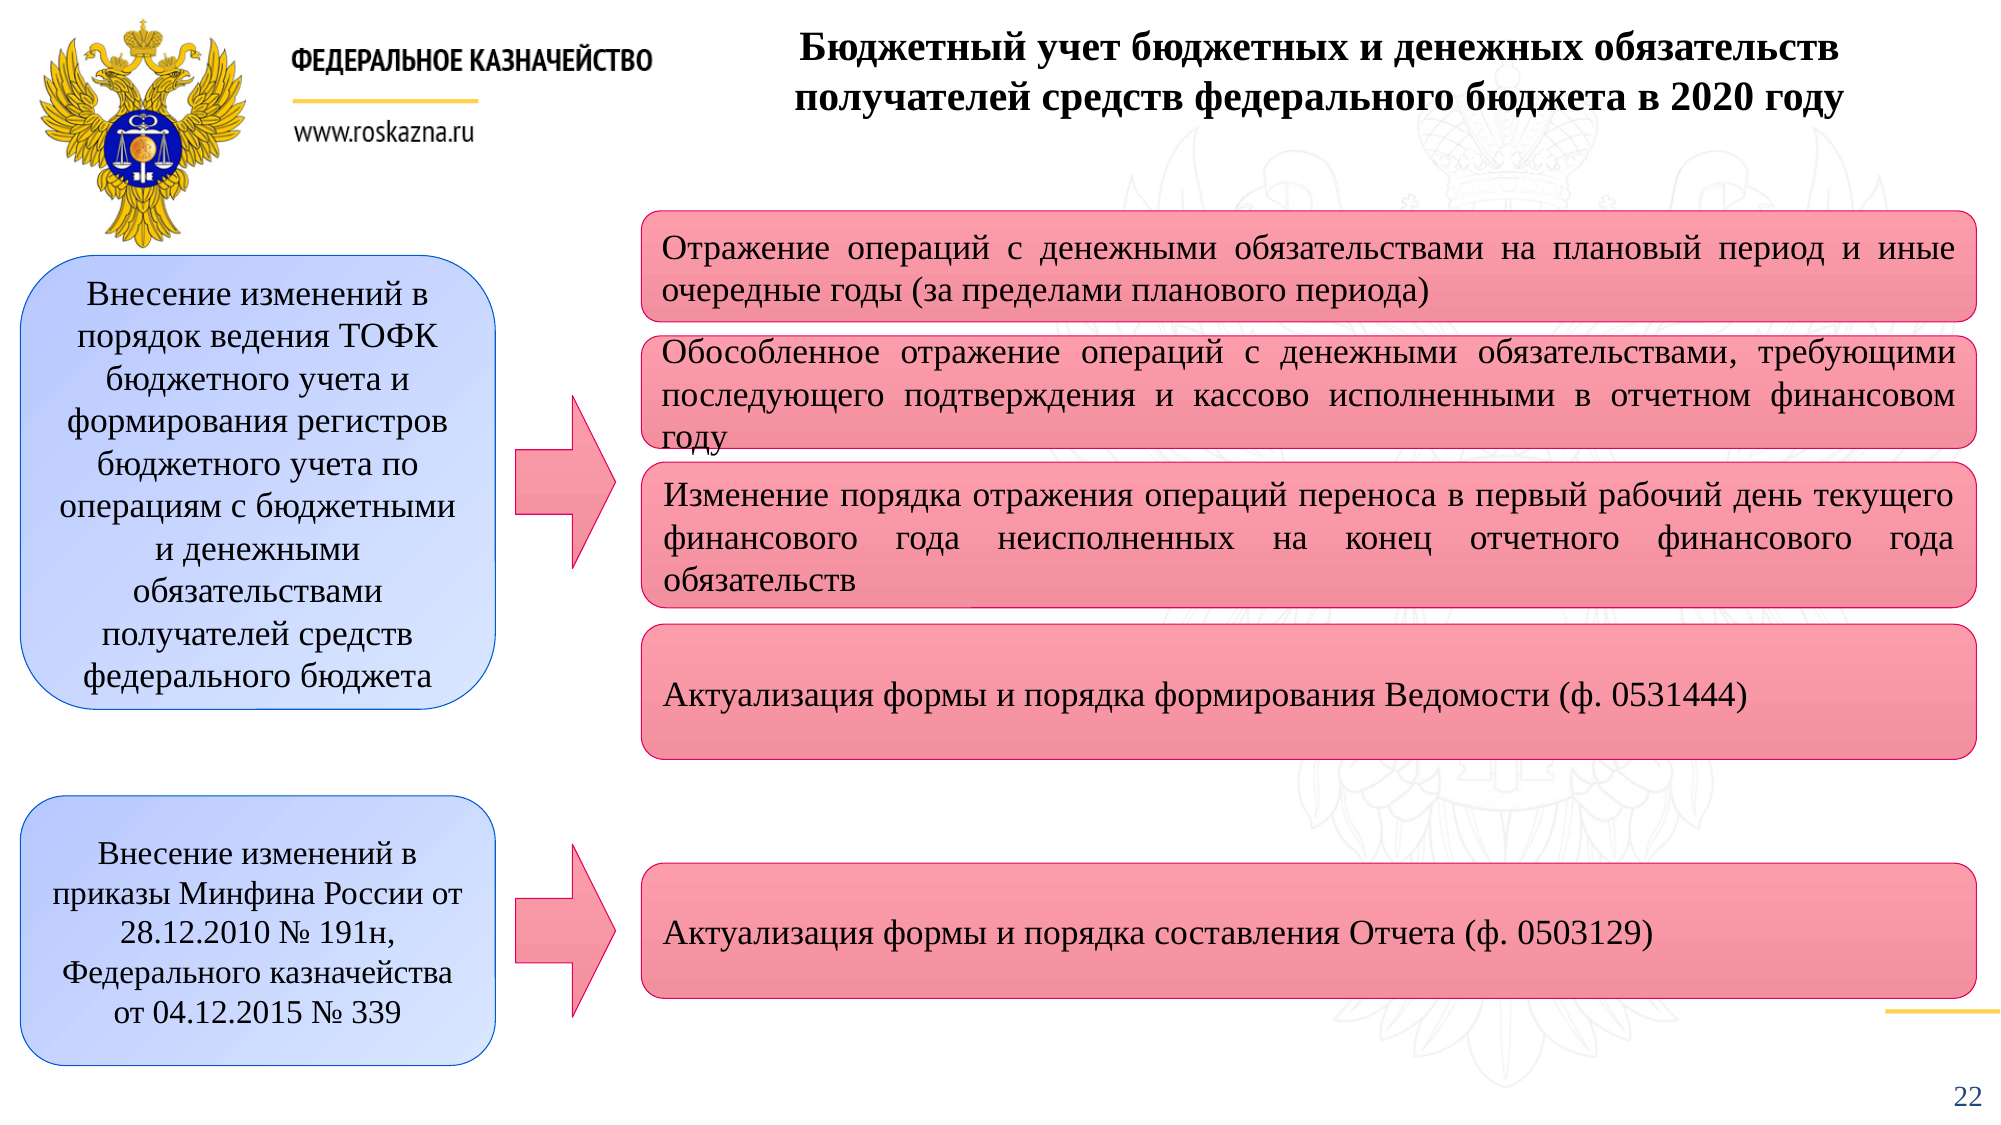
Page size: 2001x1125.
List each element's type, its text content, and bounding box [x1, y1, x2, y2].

picture [0, 0, 2001, 1125]
text_box 22 [1929, 1071, 1998, 1119]
text_box Изменение порядка отражения операций переноса в первый рабочий день текущего финансового года неисполненных на конец отчетного финансового года обязательств [640, 461, 1977, 609]
text_box Актуализация формы и порядка составления Отчета (ф. 0503129) [640, 862, 1977, 999]
text_box Отражение операций с денежными обязательствами на плановый период и иные очередные годы (за пределами планового периода) [640, 210, 1977, 323]
text_box Бюджетный учет бюджетных и денежных обязательств получателей средств федерального бюджета в 2020 году [641, 10, 1998, 126]
text_box [515, 843, 617, 1018]
text_box Внесение изменений в приказы Минфина России от 28.12.2010 № 191н, Федерального казначейства от 04.12.2015 № 339 [19, 795, 496, 1067]
text_box [515, 395, 617, 569]
text_box Внесение изменений в порядок ведения ТОФК бюджетного учета и формирования регистров бюджетного учета по операциям с бюджетными и денежными обязательствами получателей средств федерального бюджета [19, 254, 496, 710]
text_box Актуализация формы и порядка формирования Ведомости (ф. 0531444) [640, 623, 1977, 760]
text_box Обособленное отражение операций с денежными обязательствами, требующими последующего подтверждения и кассово исполненными в отчетном финансовом году [640, 335, 1977, 449]
